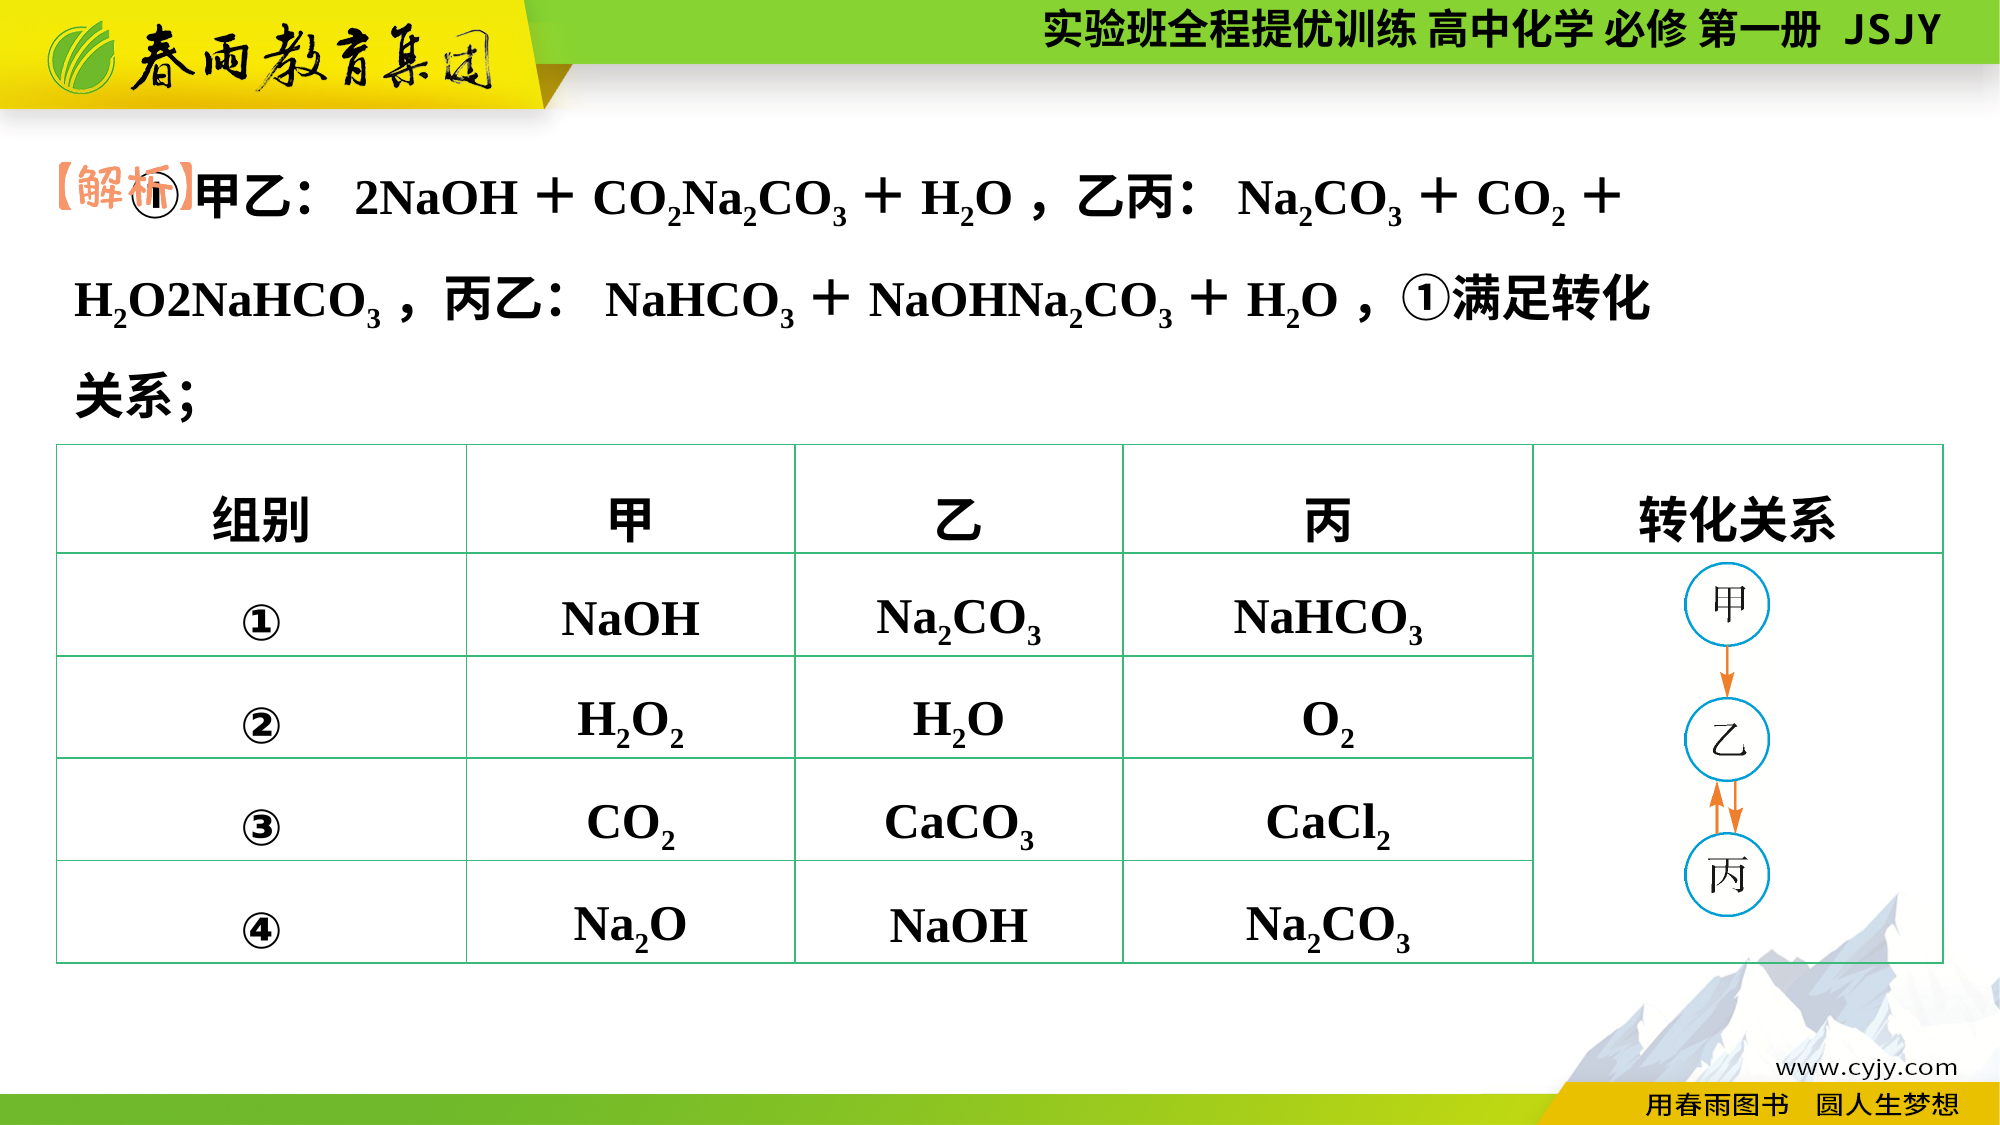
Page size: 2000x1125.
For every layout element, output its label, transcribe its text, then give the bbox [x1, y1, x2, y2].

table_cell CaCl2 [1124, 759, 1532, 860]
table_header 甲 [467, 445, 794, 552]
picture [0, 0, 2000, 1125]
table_cell H2O [796, 657, 1122, 757]
table_cell ② [57, 657, 466, 757]
table_cell [1534, 554, 1942, 962]
table_cell ① [57, 554, 466, 655]
table_cell Na2CO3 [796, 554, 1122, 655]
table_cell NaHCO3 [1124, 554, 1532, 655]
table_cell Na2O [467, 861, 794, 962]
table_cell CaCO3 [796, 759, 1122, 860]
table_header 乙 [796, 445, 1122, 552]
table_cell H2O2 [467, 657, 794, 757]
table_cell ④ [57, 861, 466, 962]
table_cell NaOH [796, 861, 1122, 962]
table_cell Na2CO3 [1124, 861, 1532, 962]
table_header 丙 [1124, 445, 1532, 552]
table_cell NaOH [467, 554, 794, 655]
table_cell CO2 [467, 759, 794, 860]
table_cell O2 [1124, 657, 1532, 757]
table_header 转化关系 [1534, 445, 1942, 552]
table_cell ③ [57, 759, 466, 860]
table_header 组别 [57, 445, 466, 552]
